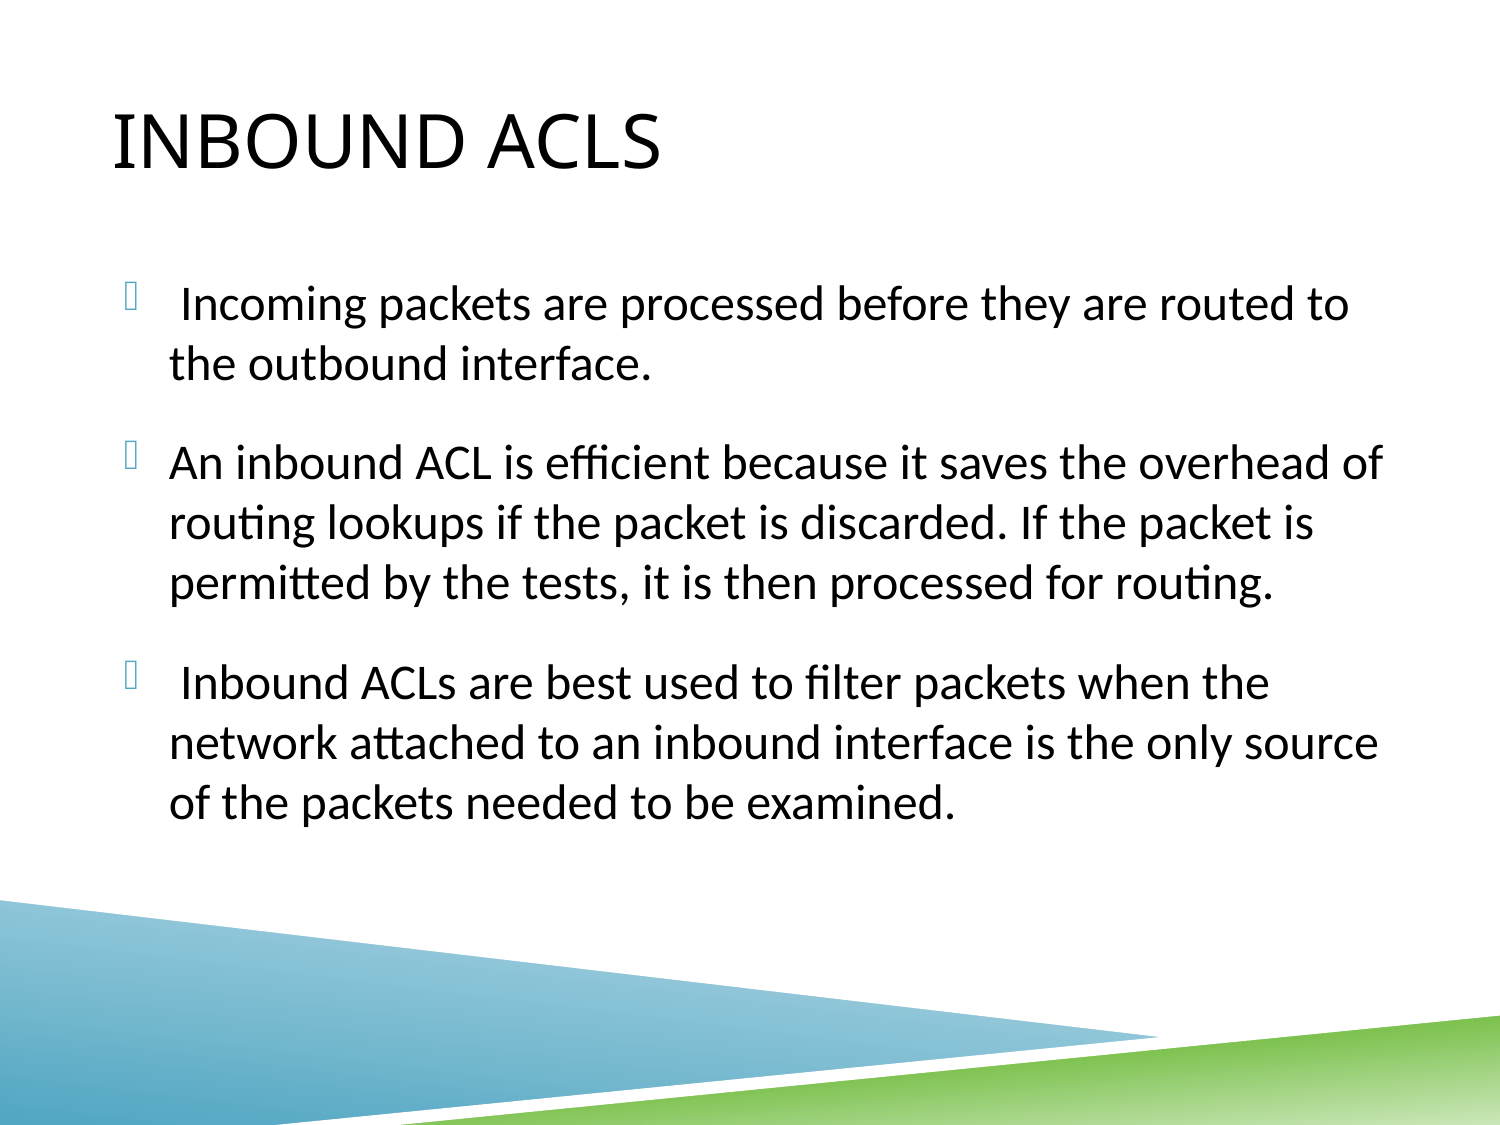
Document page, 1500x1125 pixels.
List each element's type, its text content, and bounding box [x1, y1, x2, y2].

list Incoming packets are processed before they are routed to the outbound interface. An inbound ACL is efficient because it saves the overhead of routing lookups if the packet is discarded. If the packet is permitted by the tests, it is then processed for routing. Inbound ACLs are best used to filter packets when the network attached to an inbound interface is the only source of the packets needed to be examined. [112, 262, 1388, 875]
title Inbound ACLs [112, 45, 1388, 233]
